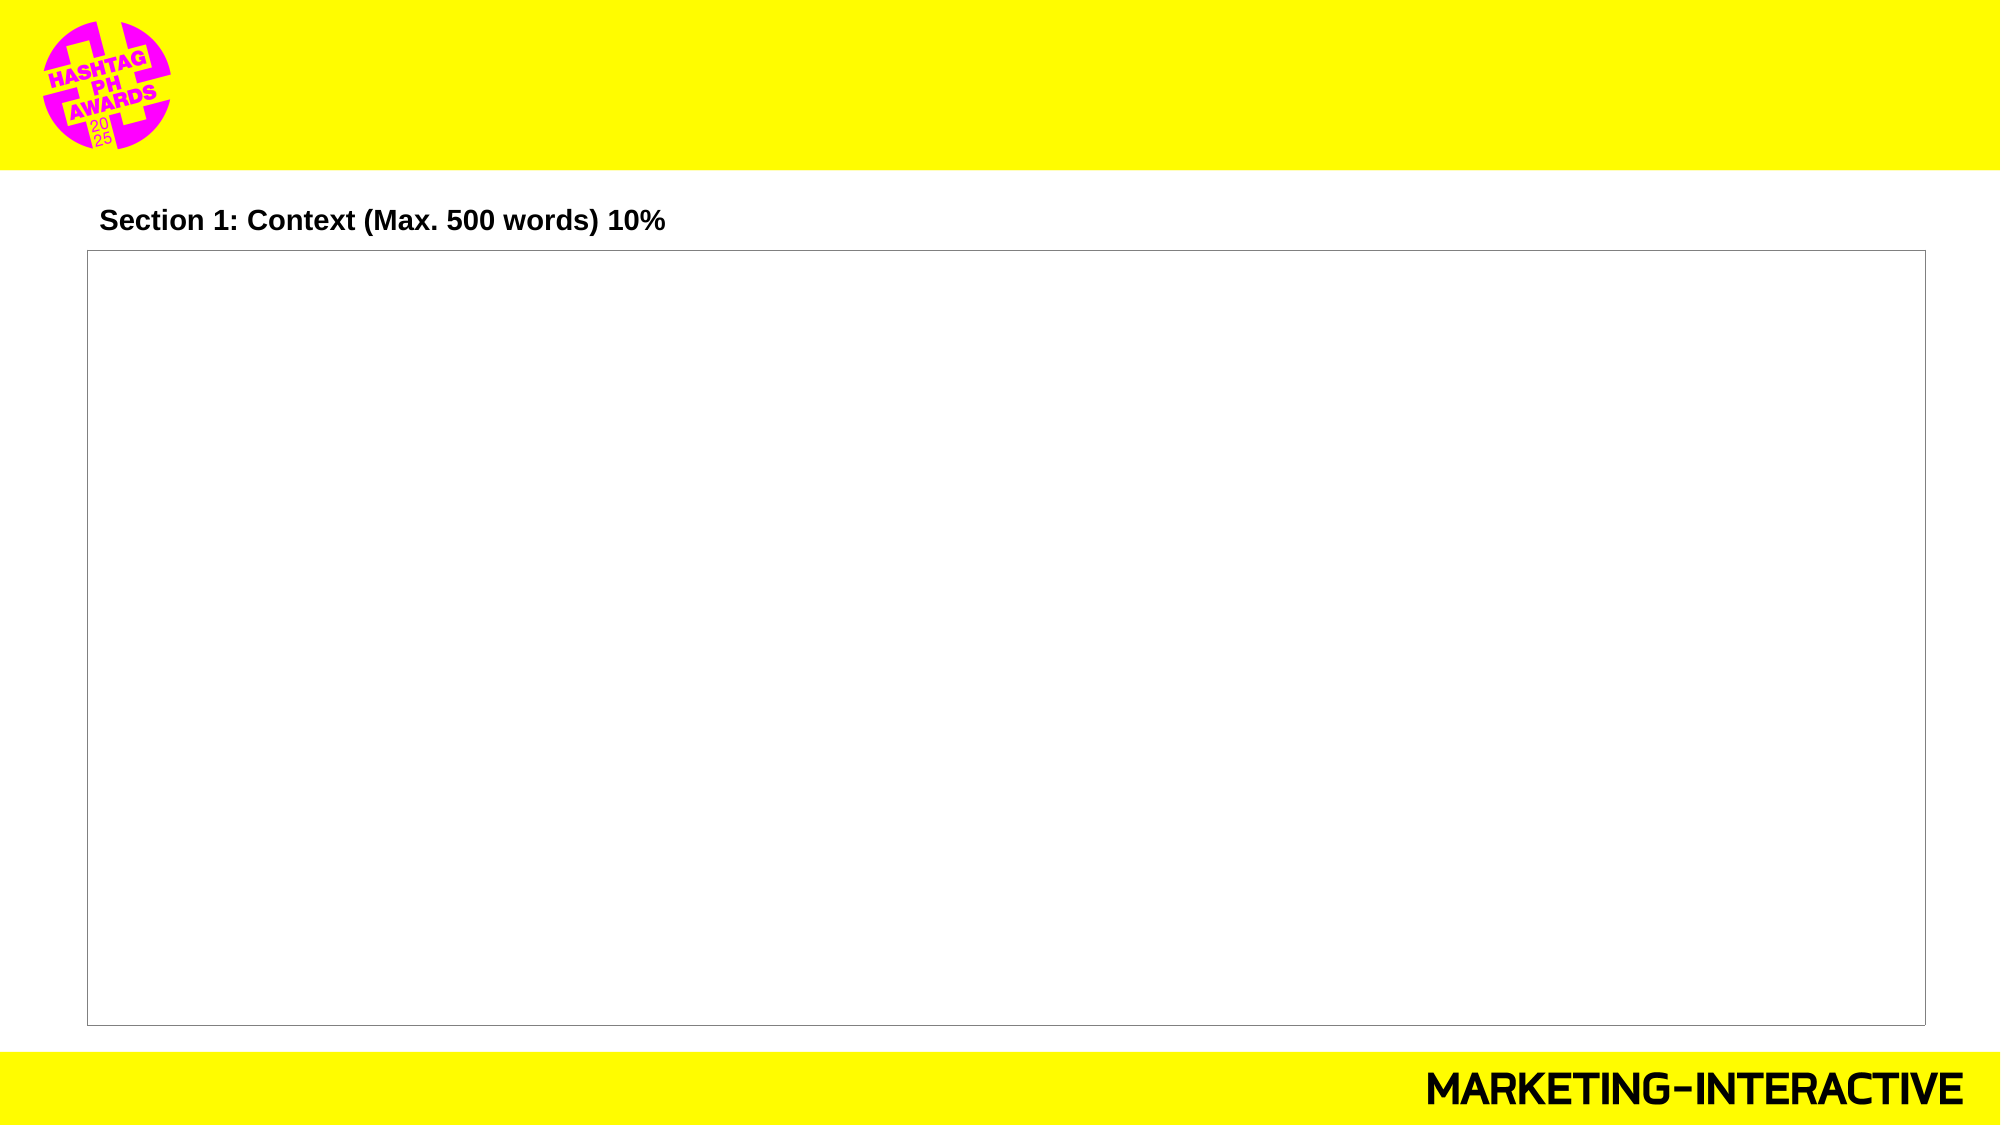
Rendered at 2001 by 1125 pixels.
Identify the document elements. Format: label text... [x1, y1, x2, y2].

picture [0, 0, 2001, 1125]
table_header [88, 251, 1925, 1025]
text_box Section 1: Context (Max. 500 words) 10% [84, 187, 930, 250]
